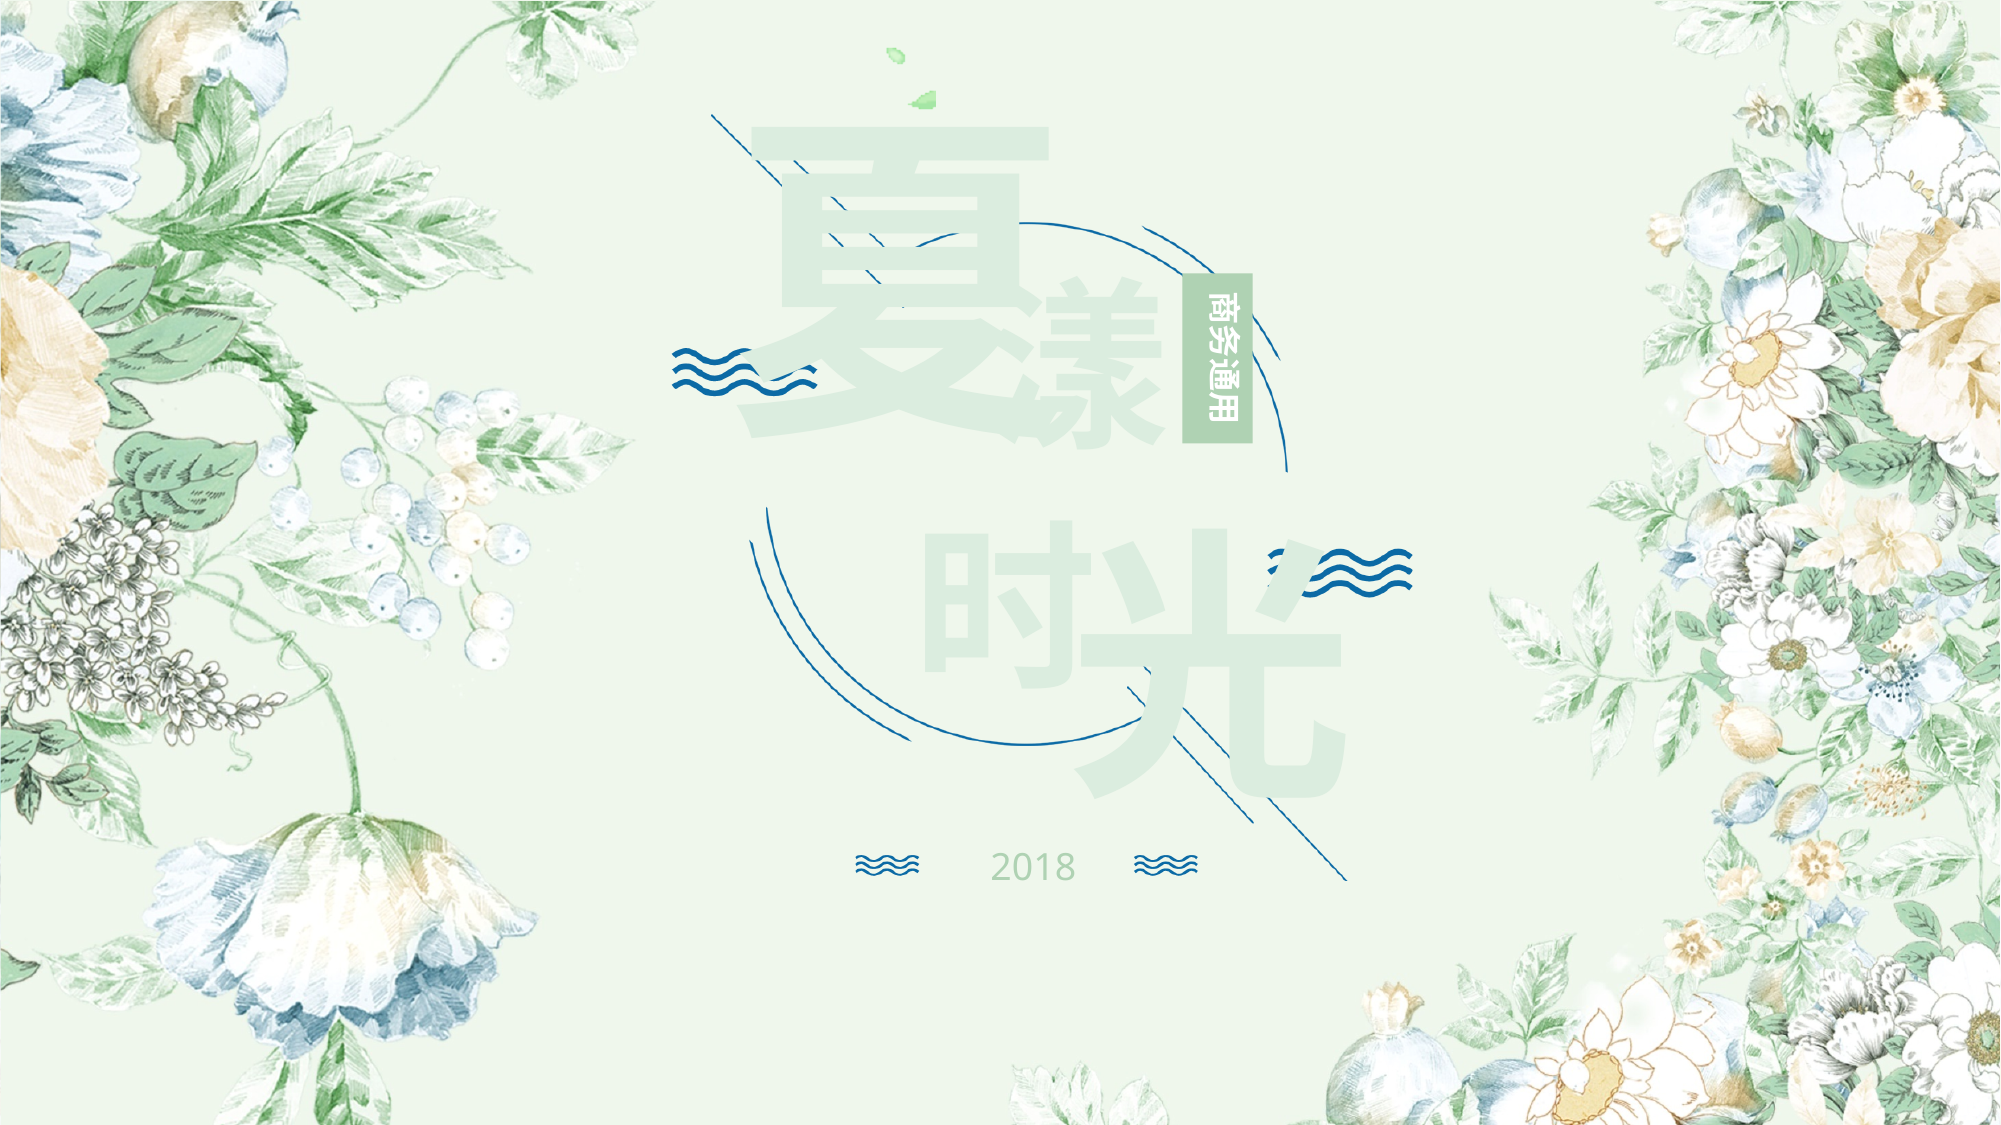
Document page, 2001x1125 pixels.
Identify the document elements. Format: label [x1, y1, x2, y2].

picture [2, 0, 2001, 1125]
text_box [1182, 273, 1253, 444]
